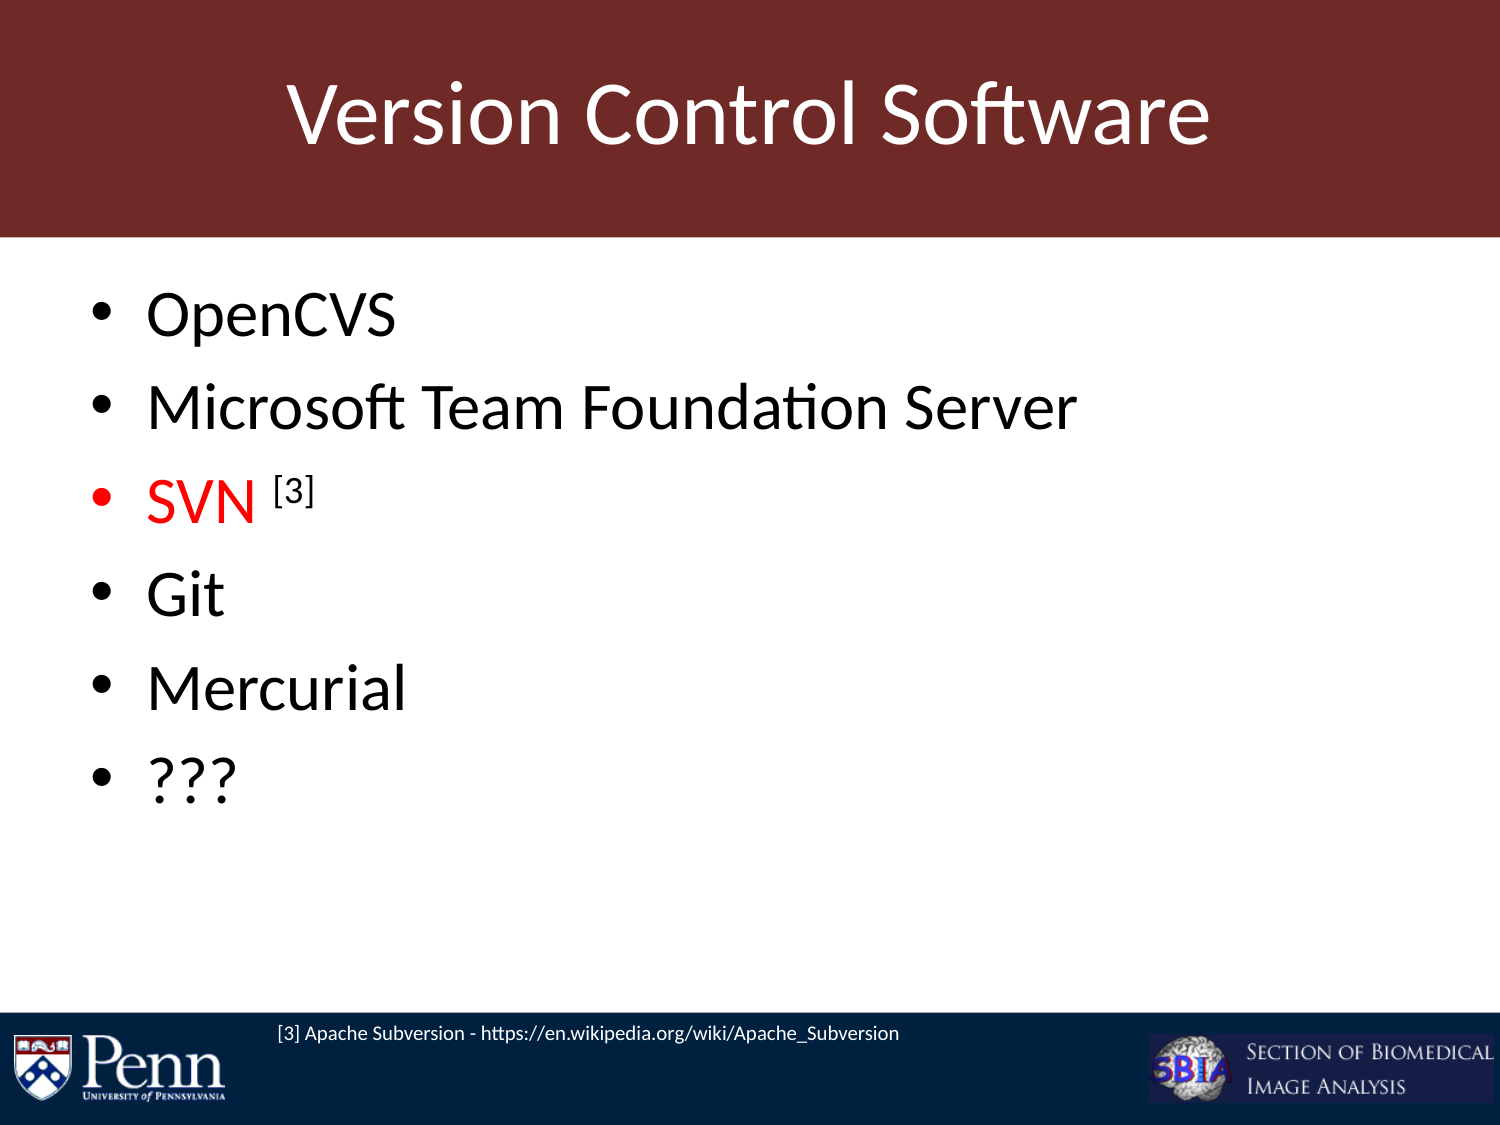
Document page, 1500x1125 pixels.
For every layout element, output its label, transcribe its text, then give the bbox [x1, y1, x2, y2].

picture [1149, 1034, 1494, 1103]
text_box [3] Apache Subversion - https://en.wikipedia.org/wiki/Apache_Subversion [262, 1012, 1125, 1053]
title Version Control Software [75, 45, 1425, 238]
picture [14, 1035, 225, 1102]
list OpenCVS Microsoft Team Foundation Server SVN [3] Git Mercurial ??? [75, 262, 1425, 1013]
